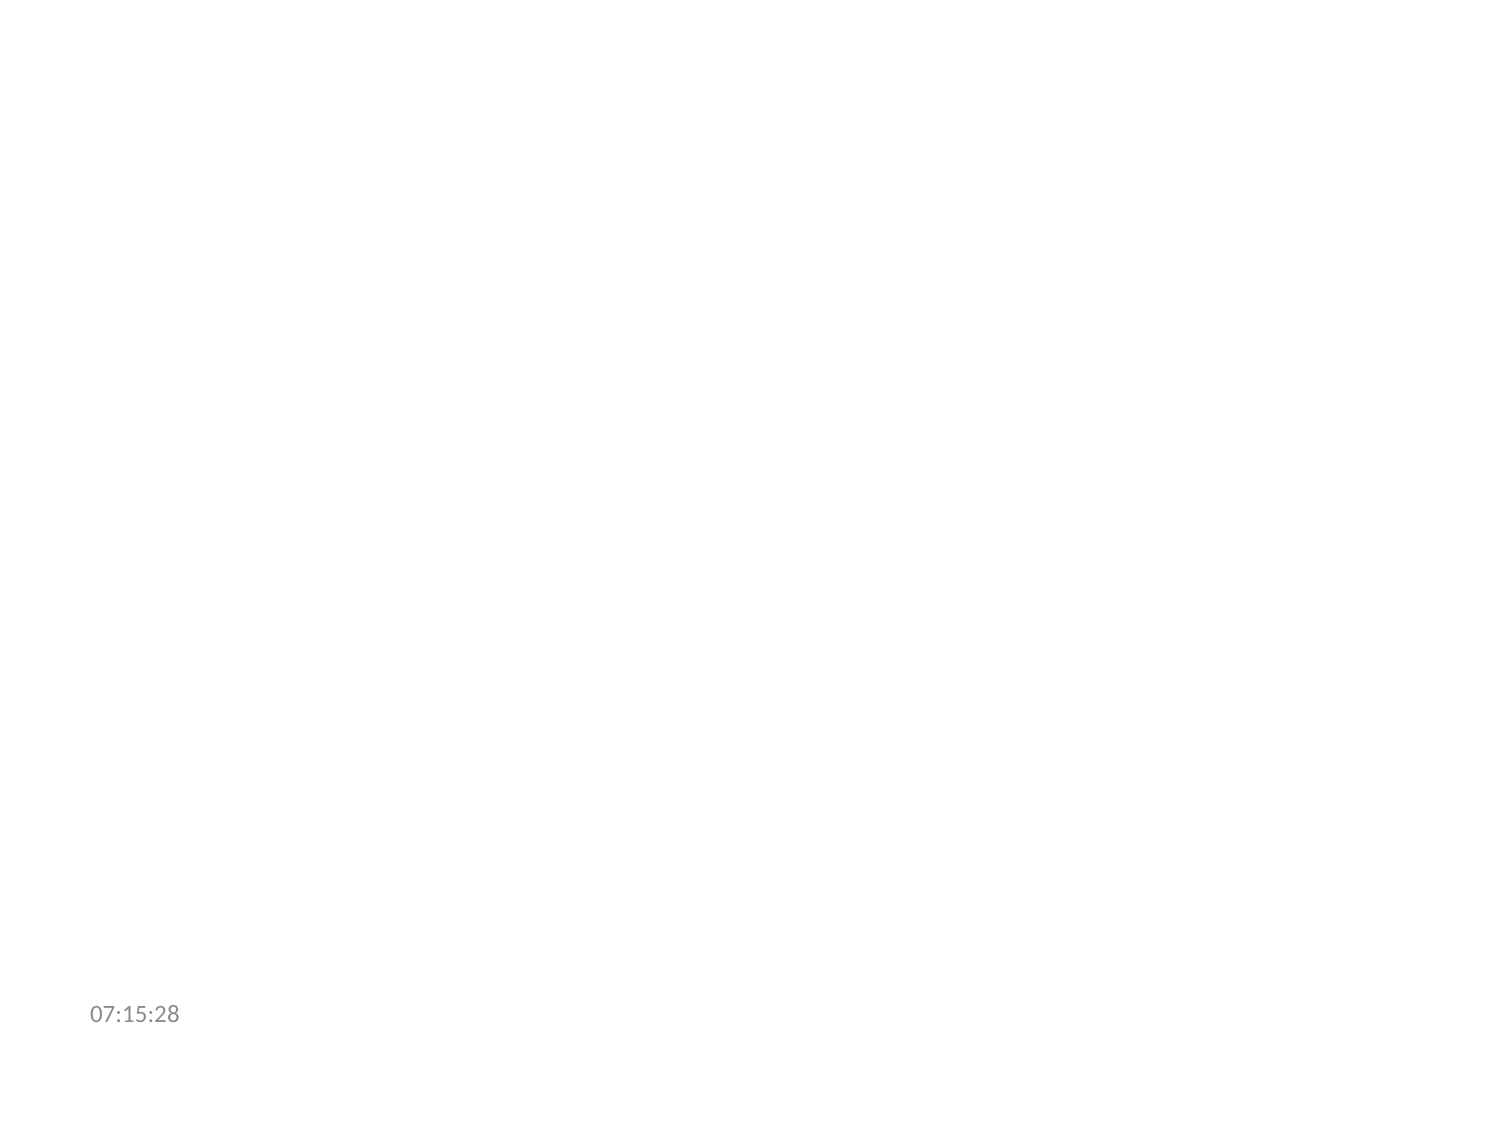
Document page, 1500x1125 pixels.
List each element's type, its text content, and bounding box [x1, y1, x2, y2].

text_box 15:35:09 [75, 982, 425, 1043]
